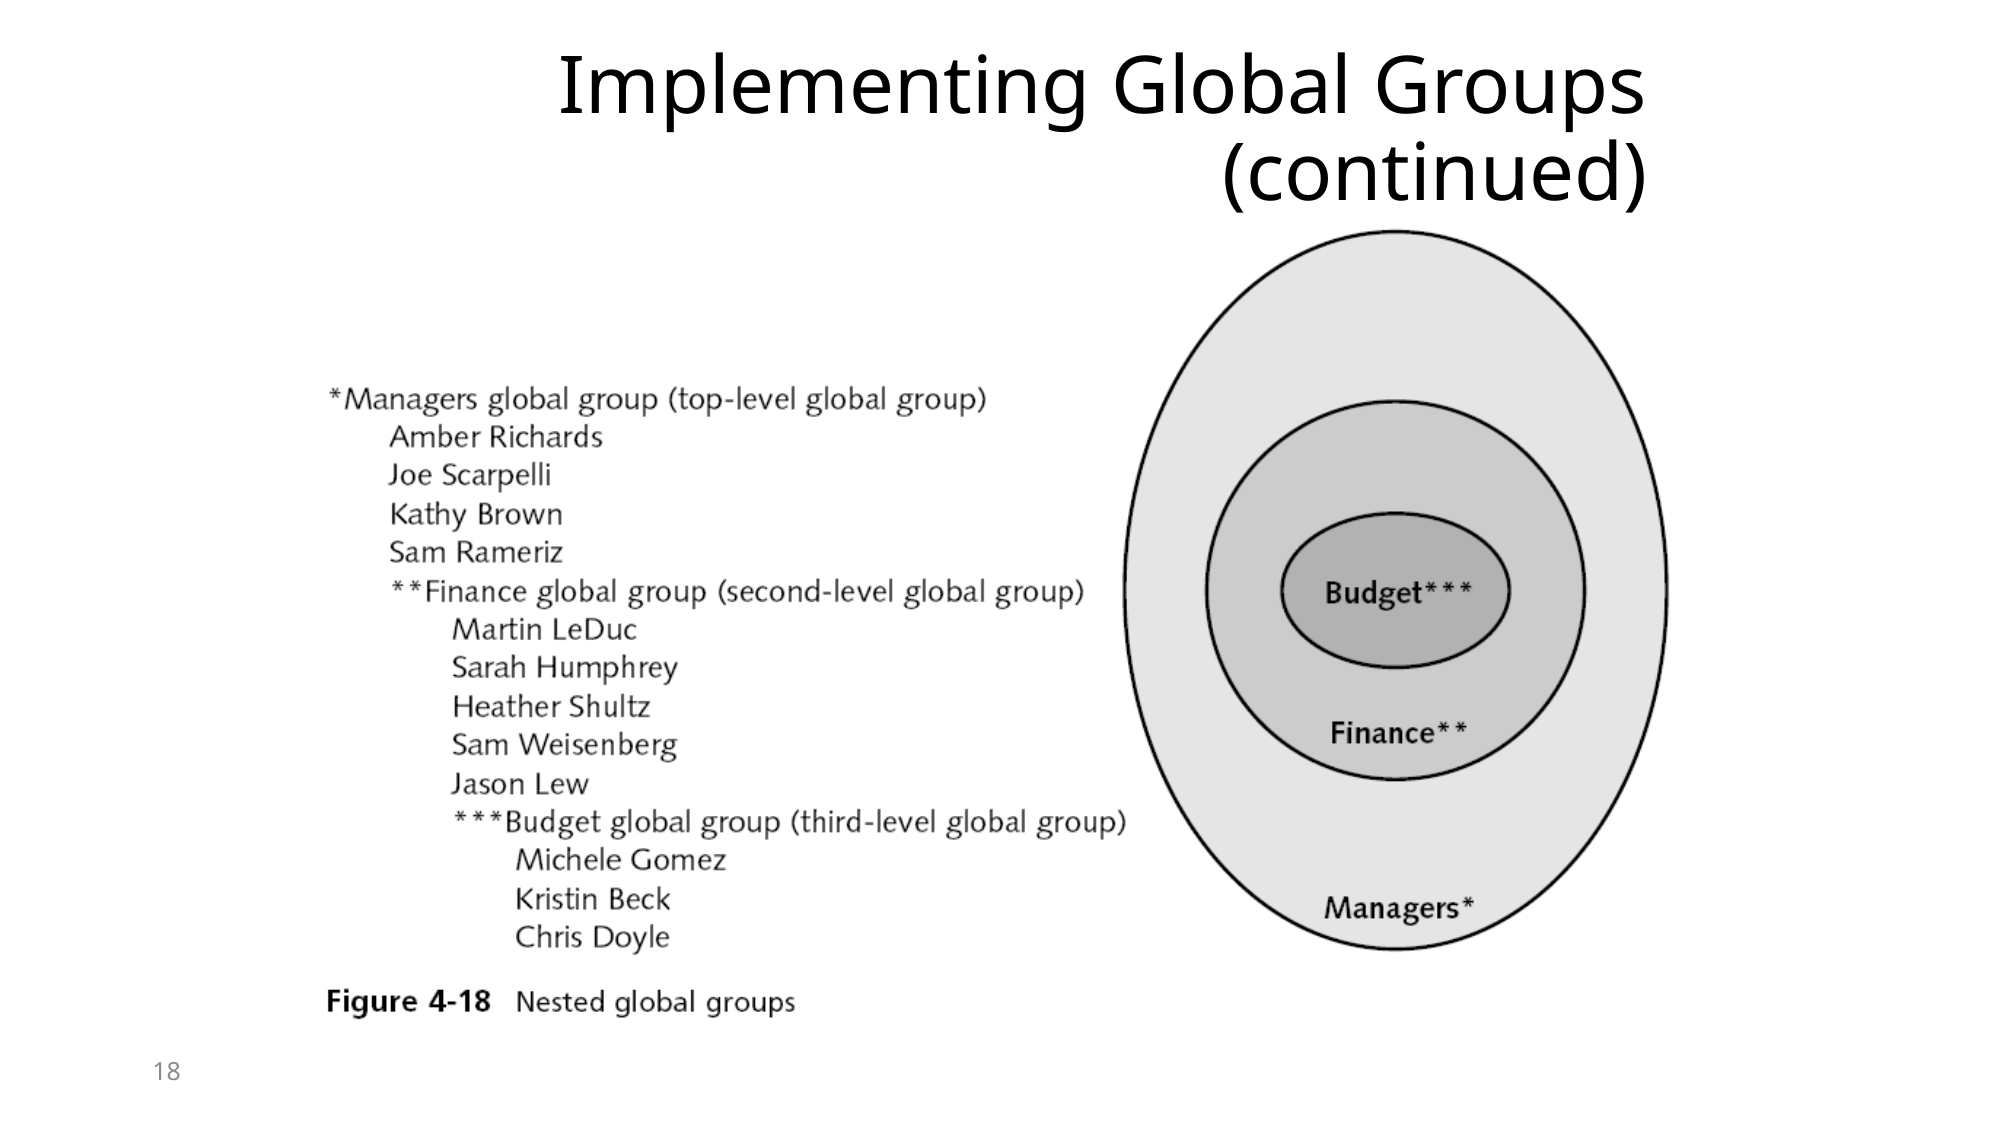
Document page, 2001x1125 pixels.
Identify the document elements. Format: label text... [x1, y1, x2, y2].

slide_number 18 [137, 1042, 588, 1103]
picture [324, 223, 1675, 1025]
title Implementing Global Groups (continued) [337, 37, 1663, 223]
